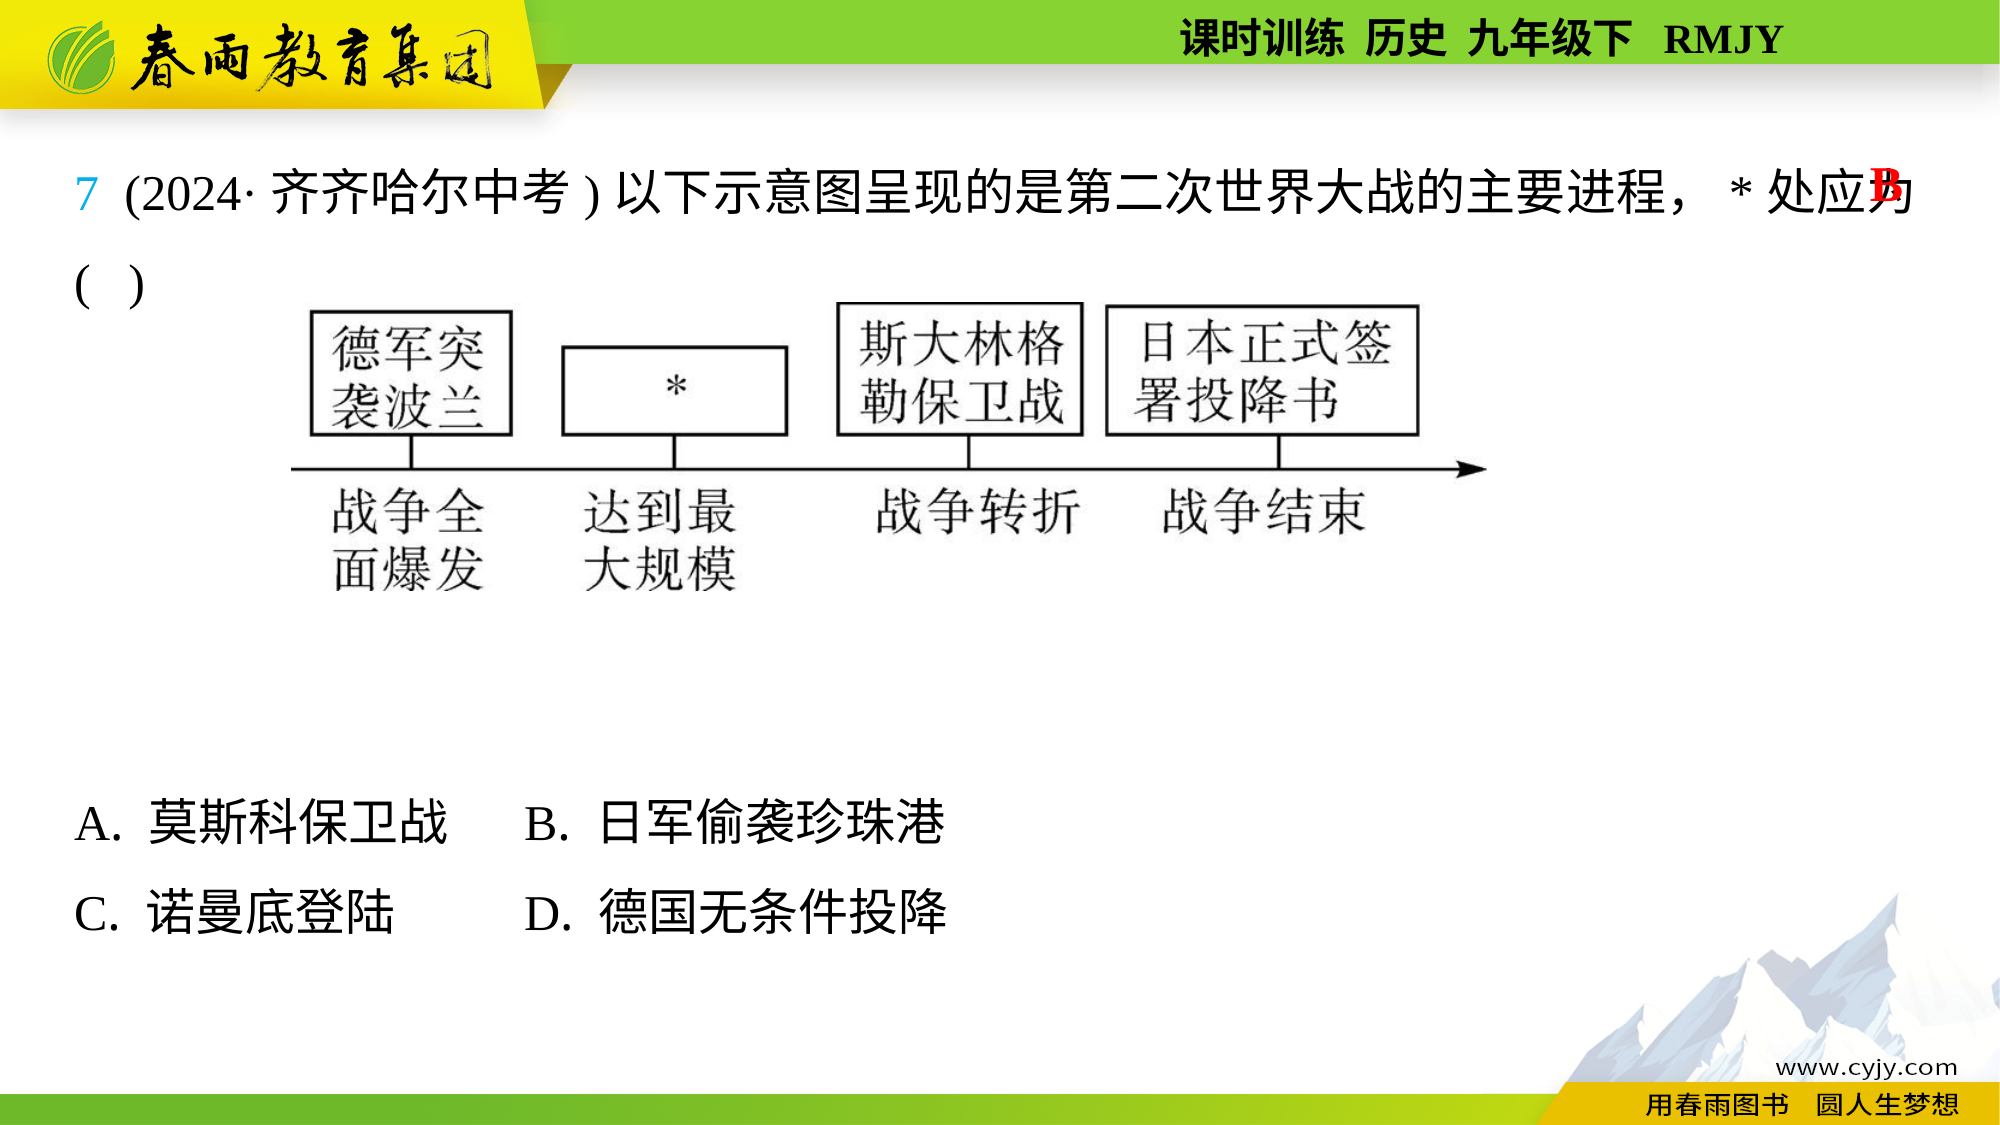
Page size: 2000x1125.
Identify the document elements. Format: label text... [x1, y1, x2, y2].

list 7 (2024·齐齐哈尔中考)以下示意图呈现的是第二次世界大战的主要进程，*处应为( ) A. 莫斯科保卫战 B. 日军偷袭珍珠港 C. 诺曼底登陆 D. 德国无条件投降 [59, 122, 1944, 865]
picture [0, 0, 2000, 1125]
text_box B [1855, 144, 1919, 219]
